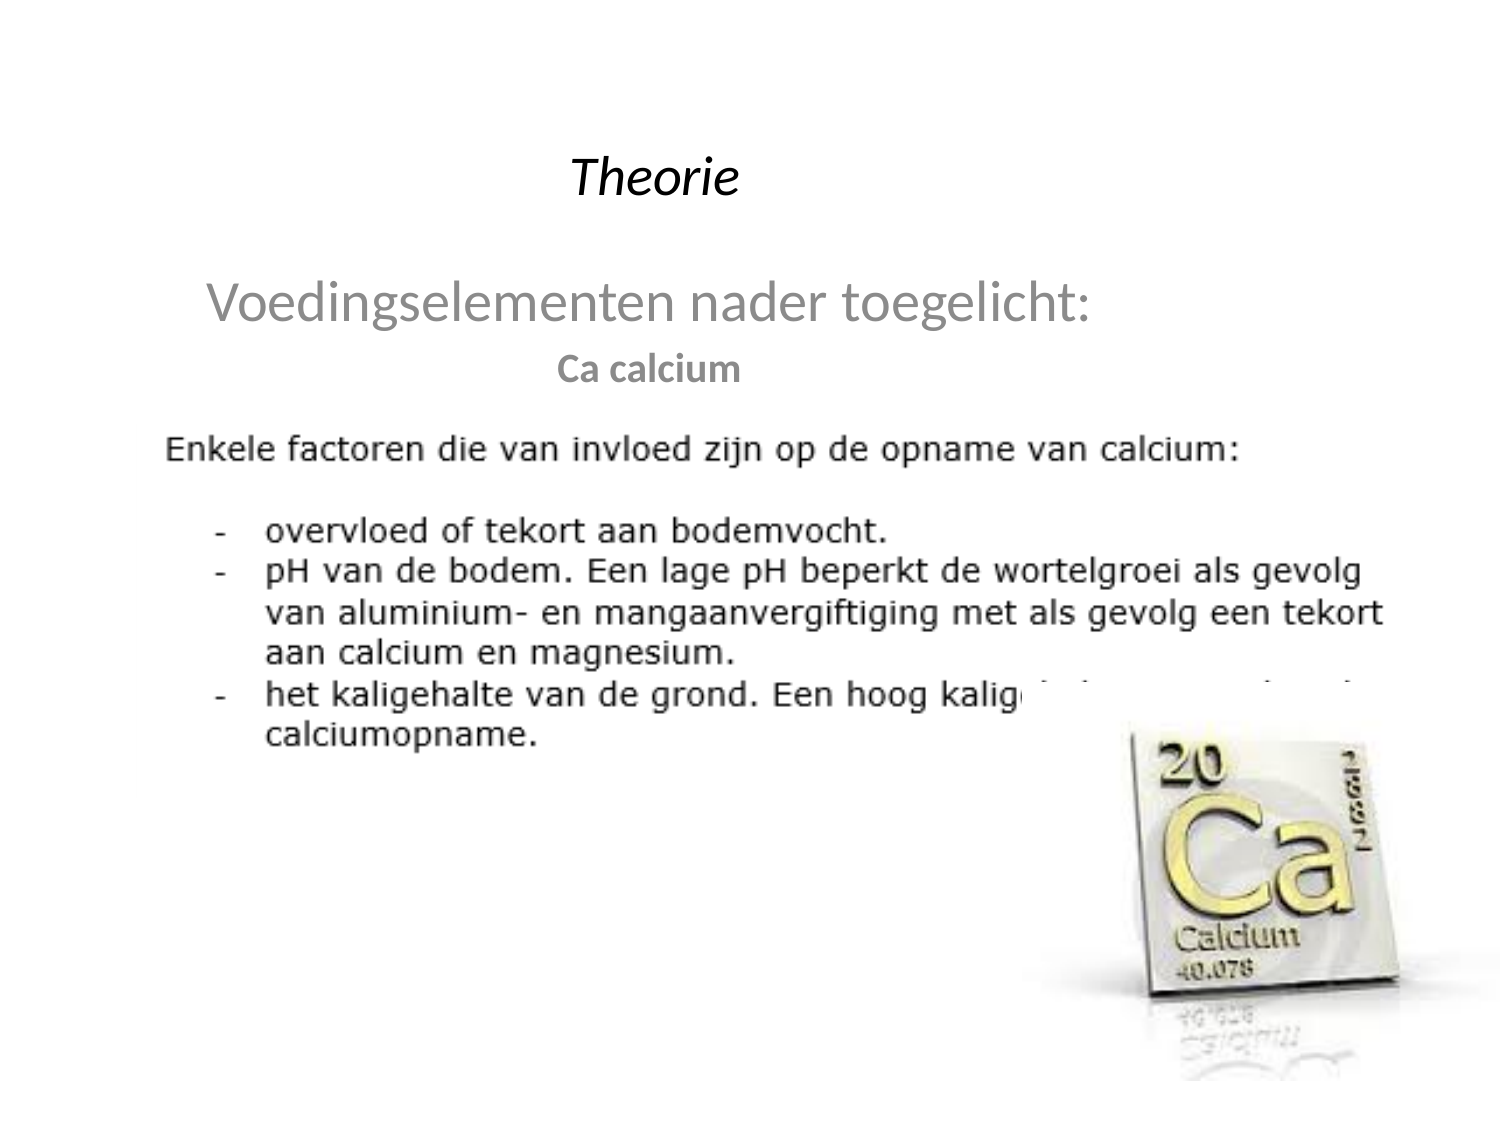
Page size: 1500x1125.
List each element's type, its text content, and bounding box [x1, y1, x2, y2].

subtitle Voedingselementen nader toegelicht: Ca calcium [64, 255, 1235, 882]
title Theorie [112, 101, 1199, 244]
picture [135, 424, 1500, 1081]
